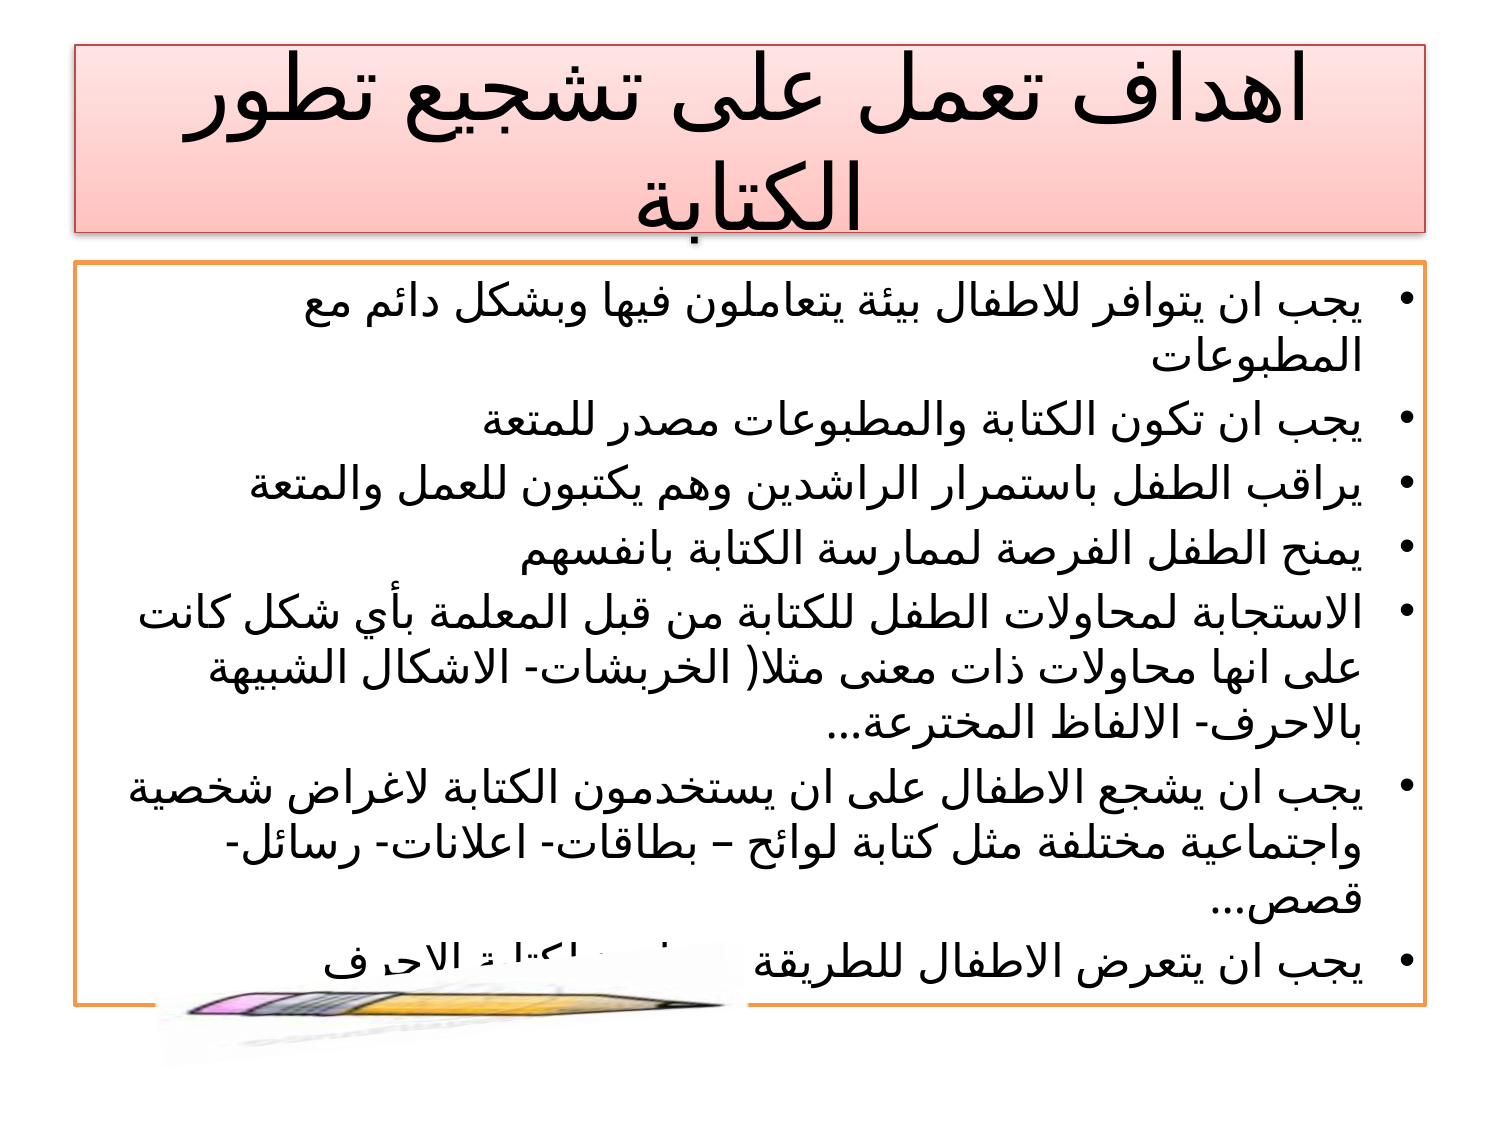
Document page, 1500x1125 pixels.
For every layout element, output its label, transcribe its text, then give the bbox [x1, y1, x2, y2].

title اهداف تعمل على تشجيع تطور الكتابة [74, 44, 1426, 233]
list يجب ان يتوافر للاطفال بيئة يتعاملون فيها وبشكل دائم مع المطبوعات يجب ان تكون الكتابة والمطبوعات مصدر للمتعة يراقب الطفل باستمرار الراشدين وهم يكتبون للعمل والمتعة يمنح الطفل الفرصة لممارسة الكتابة بانفسهم الاستجابة لمحاولات الطفل للكتابة من قبل المعلمة بأي شكل كانت على انها محاولات ذات معنى مثلا( الخربشات- الاشكال الشبيهة بالاحرف- الالفاظ المخترعة... يجب ان يشجع الاطفال على ان يستخدمون الكتابة لاغراض شخصية واجتماعية مختلفة مثل كتابة لوائح – بطاقات- اعلانات- رسائل- قصص... يجب ان يتعرض الاطفال للطريقة السليمة لكتابة الاحرف [73, 260, 1427, 1007]
picture [156, 940, 748, 1067]
